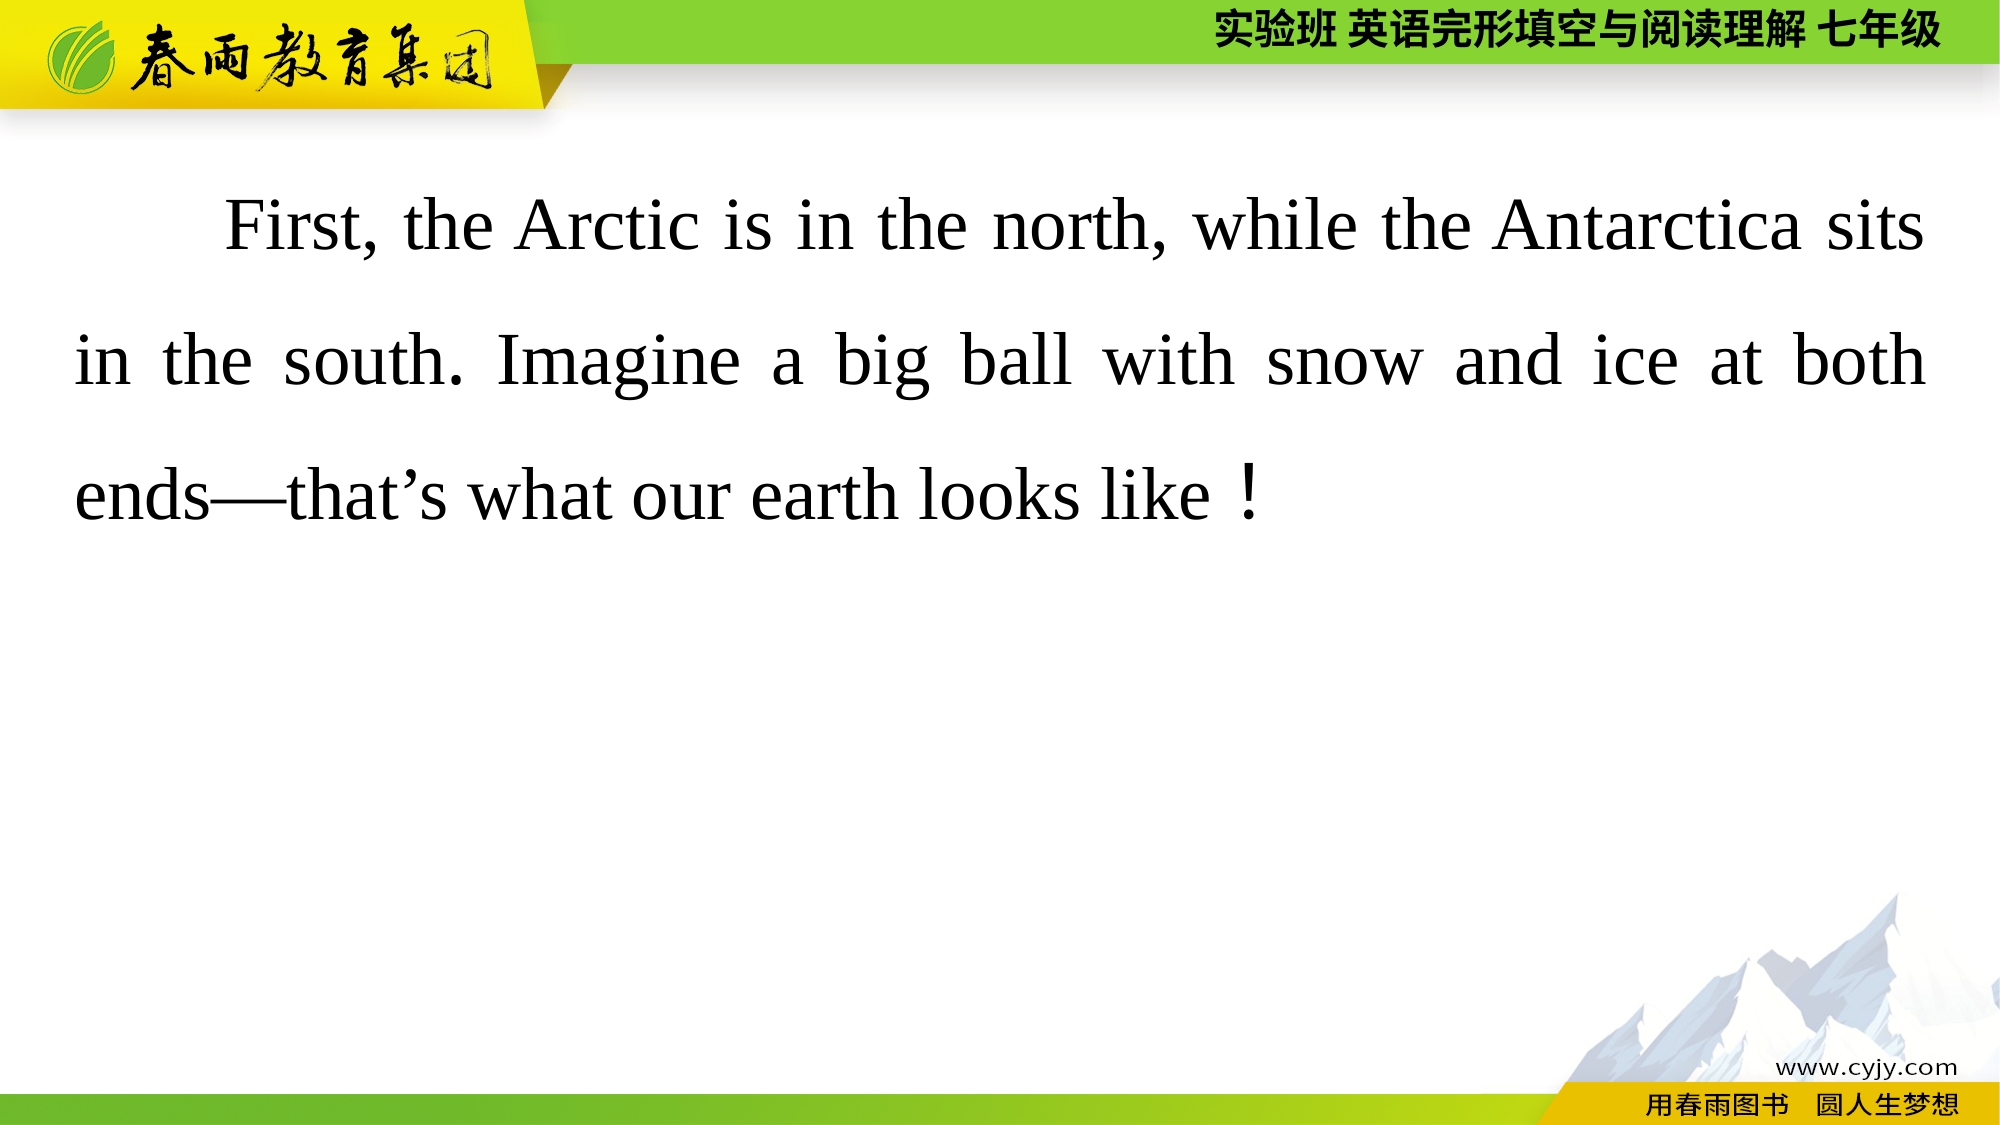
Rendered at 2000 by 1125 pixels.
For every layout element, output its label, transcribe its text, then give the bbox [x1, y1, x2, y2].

list First, the Arctic is in the north, while the Antarctica sits in the south. Imagine a big ball with snow and ice at both ends—that’s what our earth looks like！ [59, 122, 1944, 530]
picture [0, 0, 2000, 1125]
